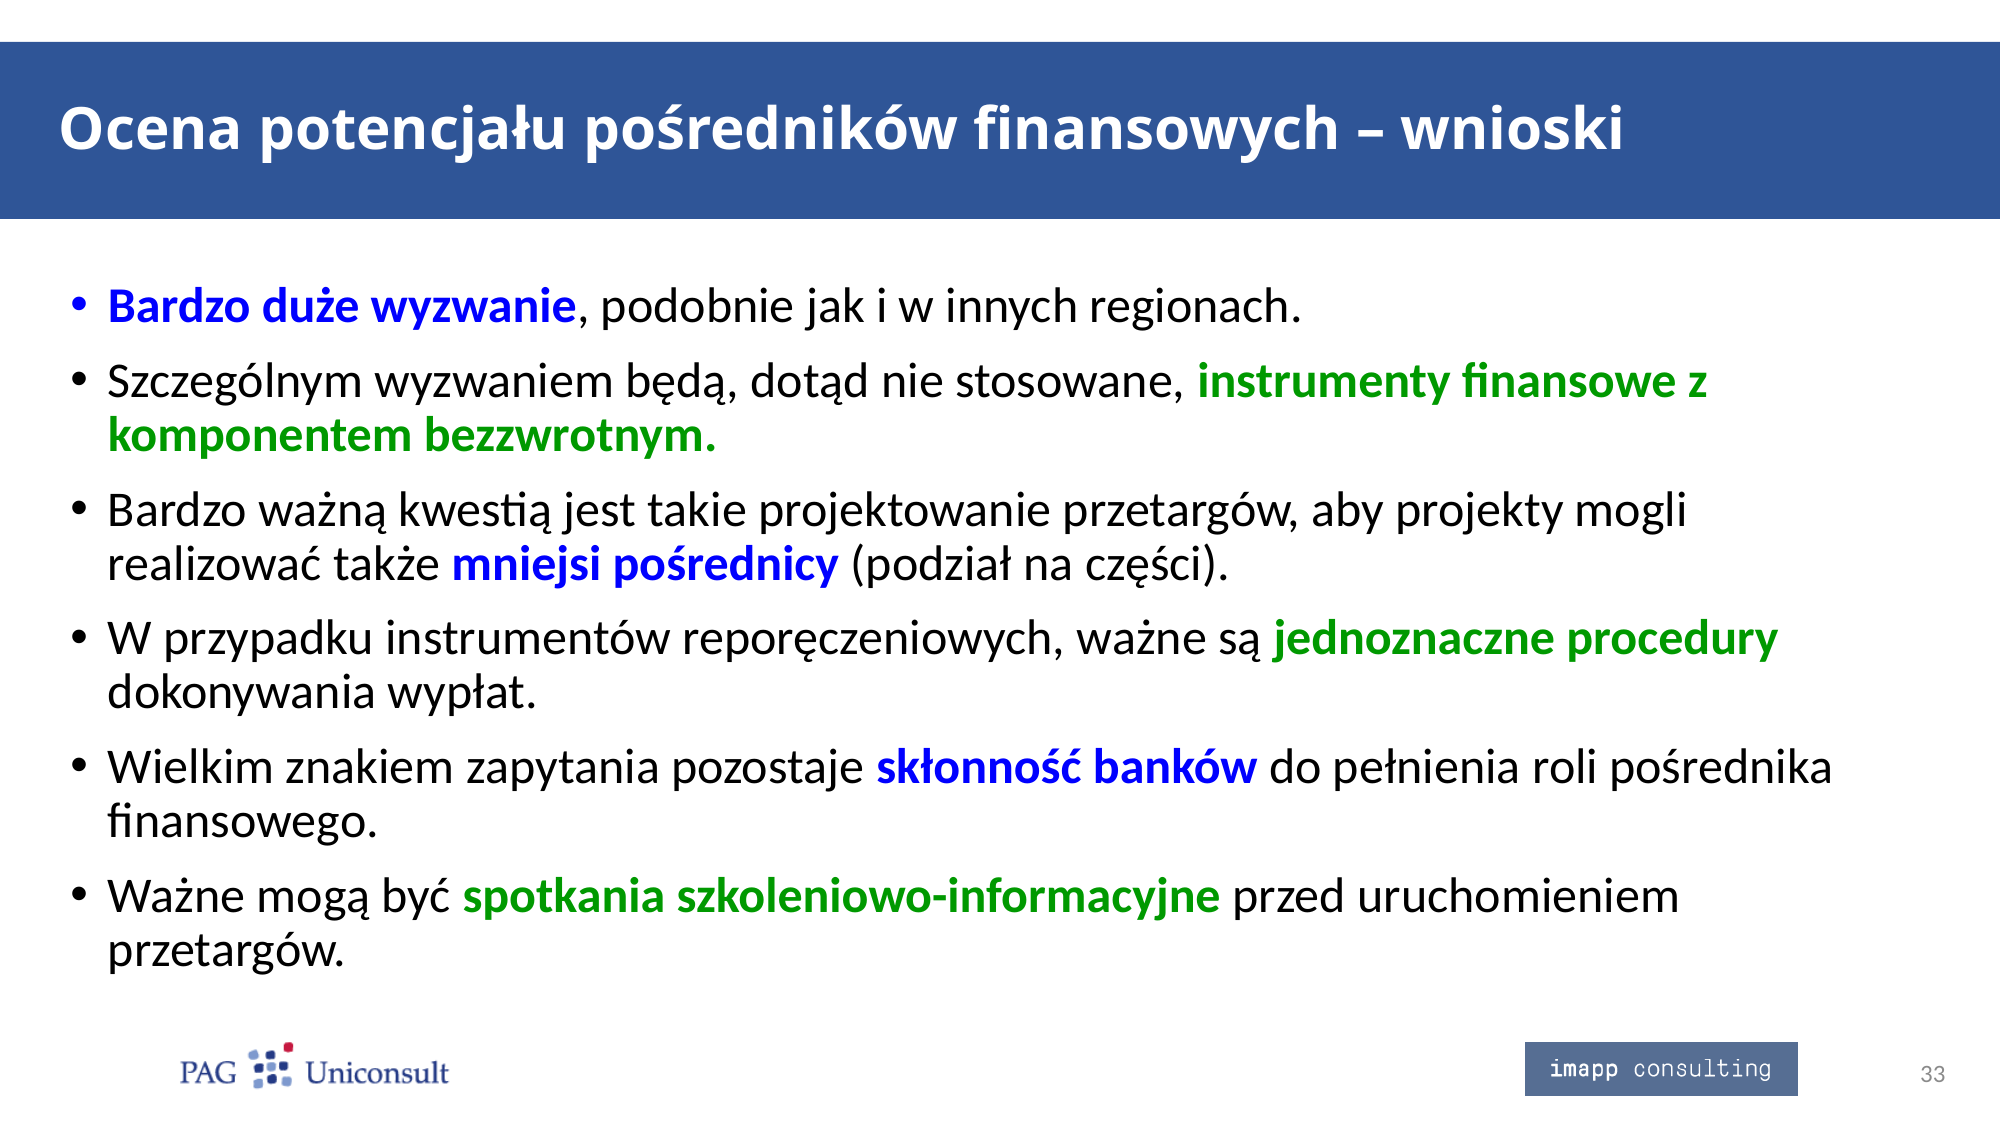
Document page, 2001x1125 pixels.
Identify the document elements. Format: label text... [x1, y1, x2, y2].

slide_number 33 [1862, 1042, 1961, 1103]
list Bardzo duże wyzwanie, podobnie jak i w innych regionach. Szczególnym wyzwaniem będą, dotąd nie stosowane, instrumenty finansowe z komponentem bezzwrotnym. Bardzo ważną kwestią jest takie projektowanie przetargów, aby projekty mogli realizować także mniejsi pośrednicy (podział na części). W przypadku instrumentów reporęczeniowych, ważne są jednoznaczne procedury dokonywania wypłat. Wielkim znakiem zapytania pozostaje skłonność banków do pełnienia roli pośrednika finansowego. Ważne mogą być spotkania szkoleniowo-informacyjne przed uruchomieniem przetargów. [55, 271, 1852, 1000]
picture [165, 1040, 475, 1113]
title Ocena potencjału pośredników finansowych – wnioski [0, 41, 2000, 219]
